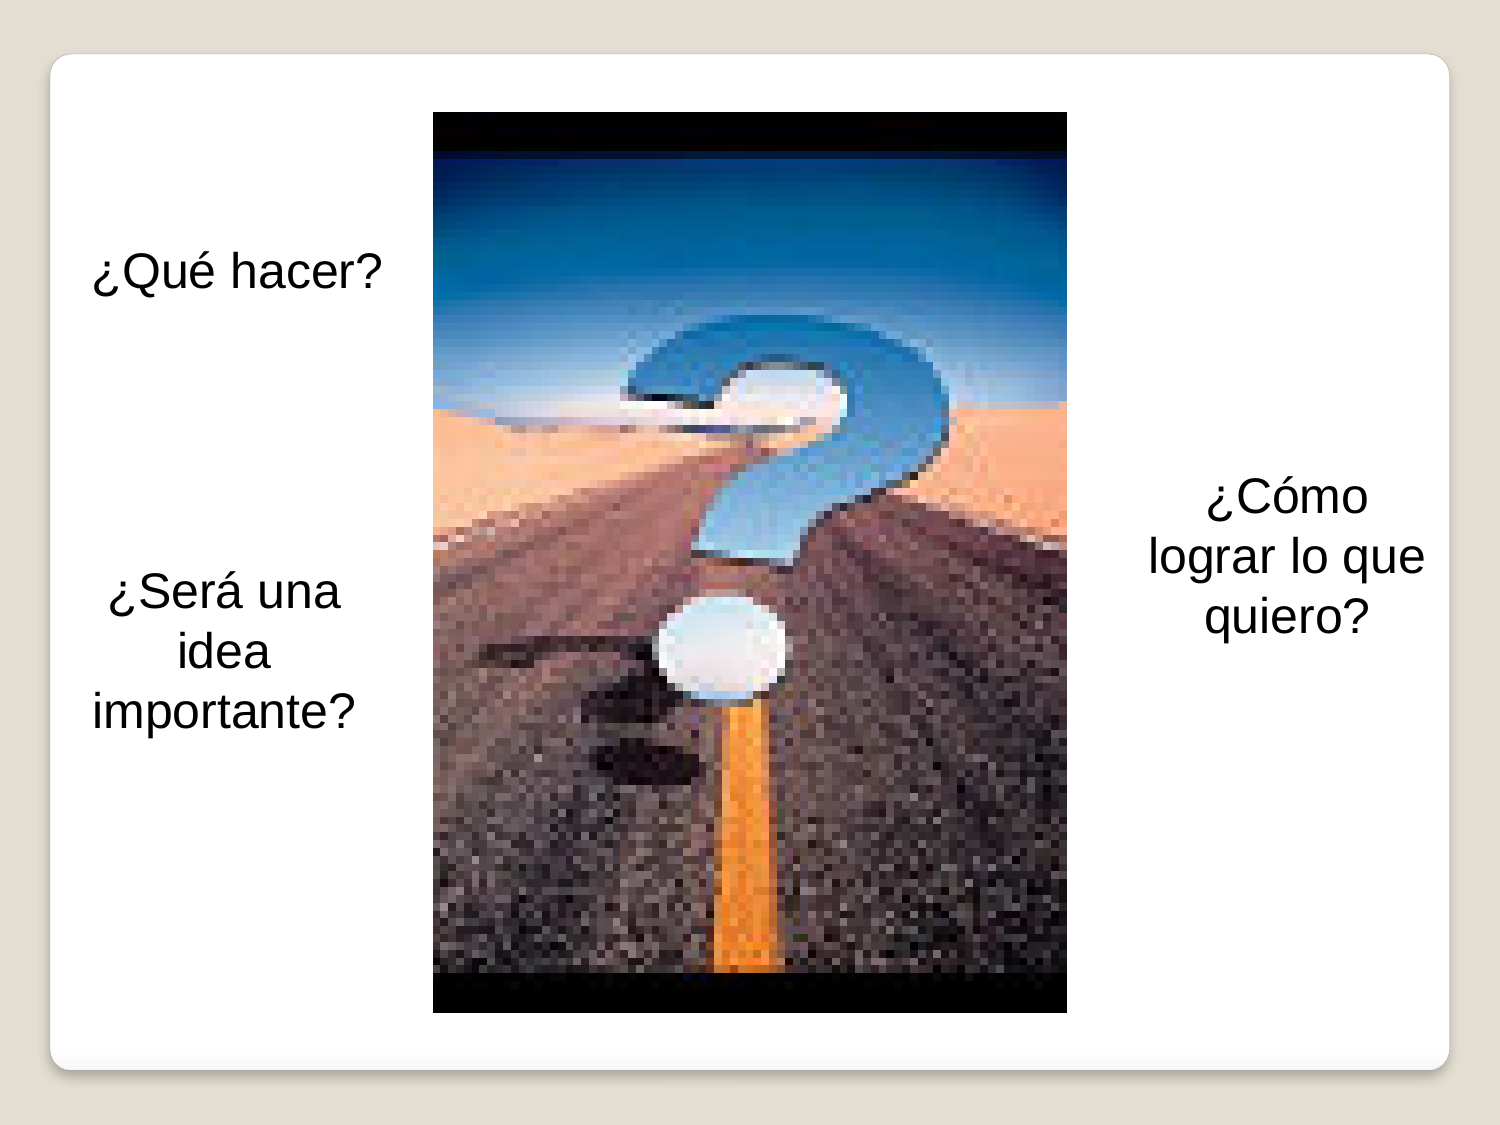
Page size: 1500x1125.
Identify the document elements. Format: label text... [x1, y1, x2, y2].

text_box ¿Qué hacer? [77, 231, 399, 307]
text_box ¿Cómo lograr lo que quiero? [1128, 456, 1447, 736]
picture [432, 112, 1067, 1013]
text_box ¿Será una idea importante? [41, 550, 408, 831]
